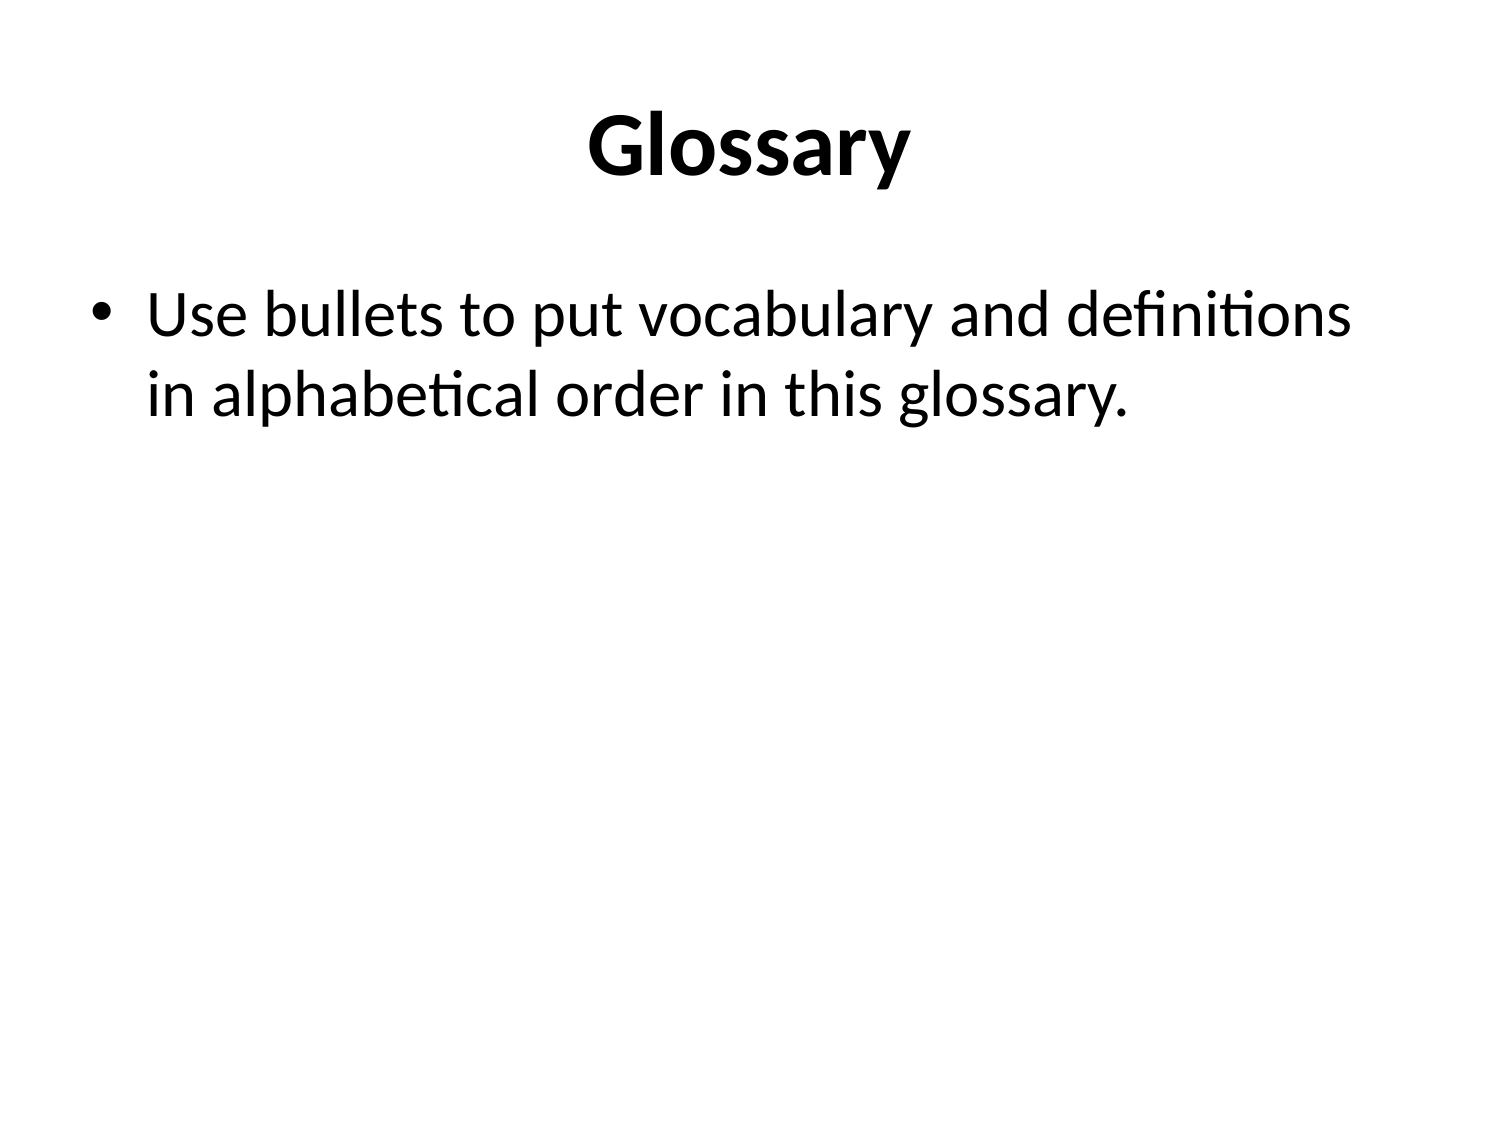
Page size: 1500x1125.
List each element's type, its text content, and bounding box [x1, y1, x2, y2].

title Glossary [75, 45, 1425, 233]
list Use bullets to put vocabulary and definitions in alphabetical order in this glossary. [75, 262, 1425, 1005]
